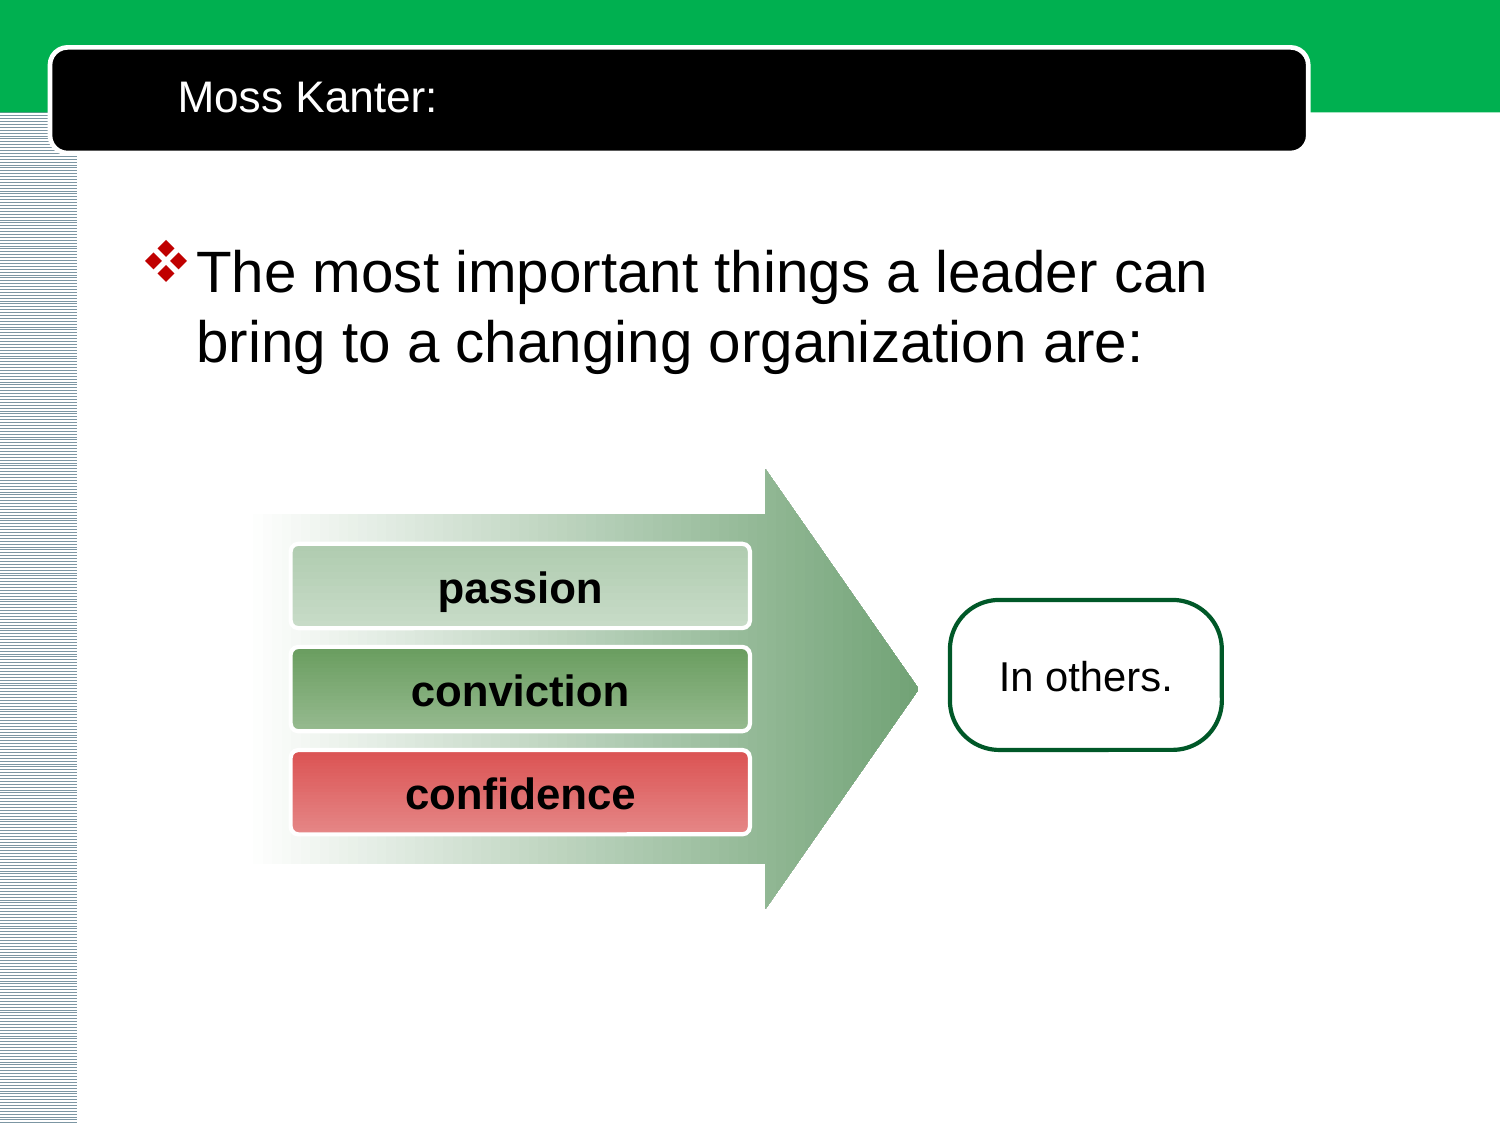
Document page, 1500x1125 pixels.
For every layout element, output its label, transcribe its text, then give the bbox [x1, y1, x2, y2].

text_box passion [290, 543, 751, 629]
title Moss Kanter: [162, 59, 632, 130]
text_box conviction [290, 646, 751, 732]
text_box confidence [290, 750, 751, 835]
text_box In others. [949, 599, 1222, 750]
text_box [243, 468, 919, 910]
list The most important things a leader can bring to a changing organization are: [125, 226, 1343, 394]
